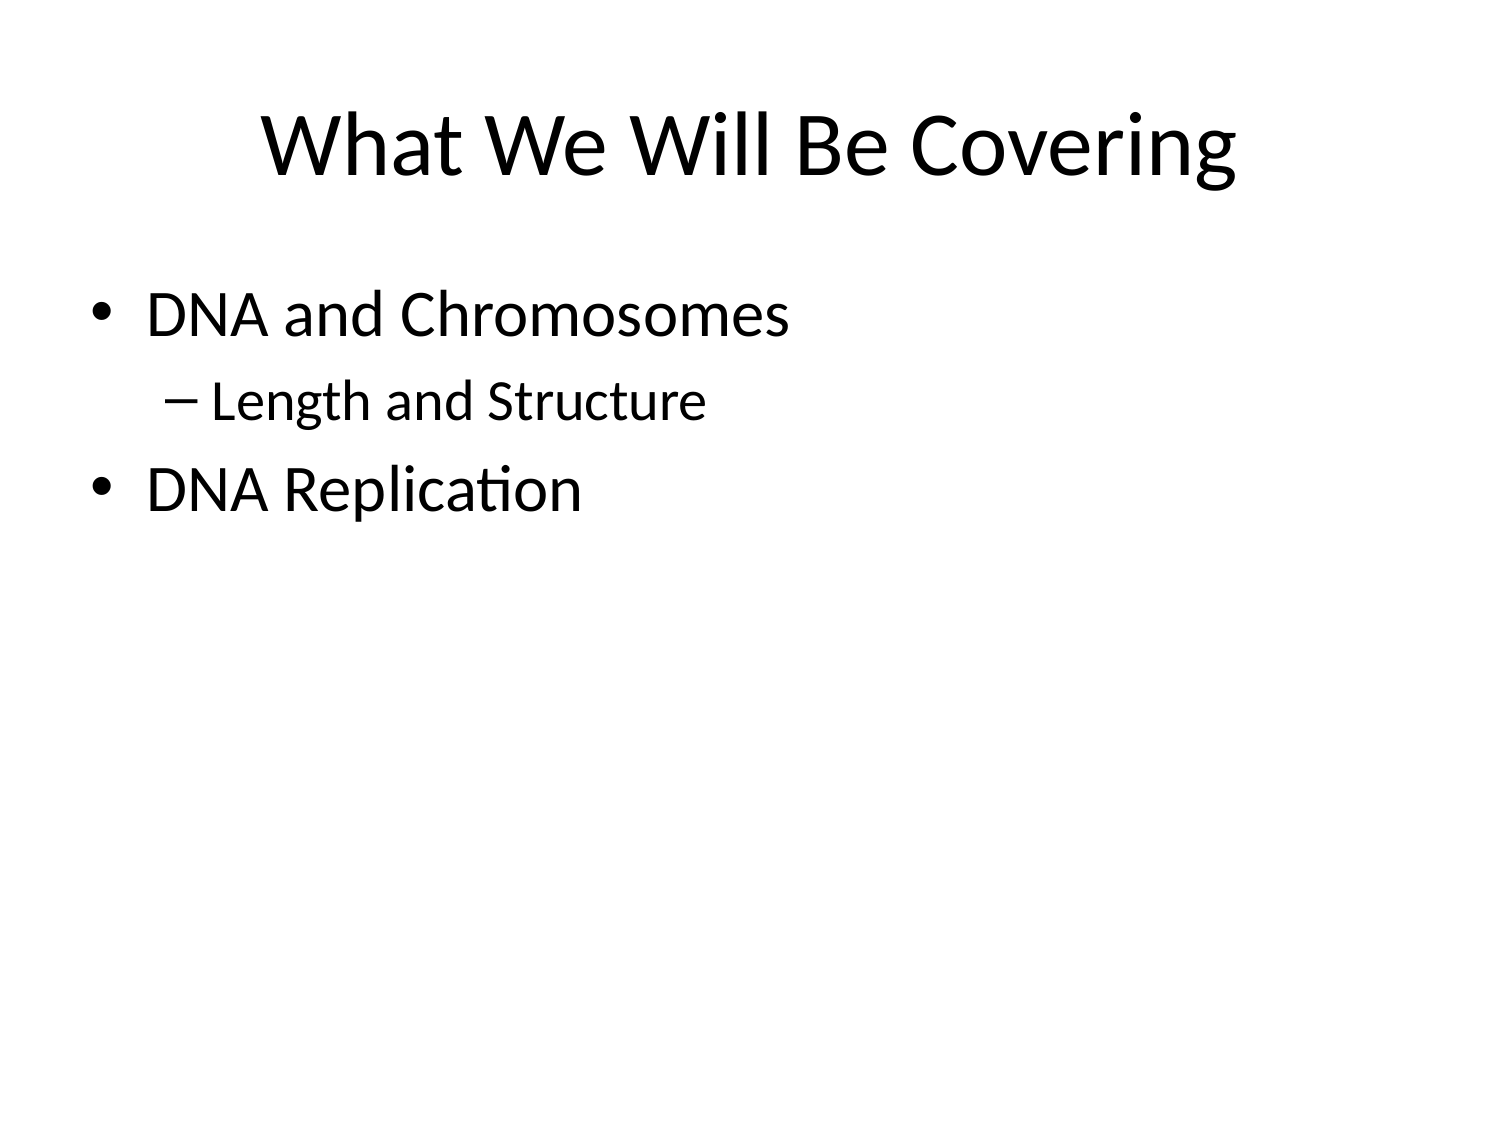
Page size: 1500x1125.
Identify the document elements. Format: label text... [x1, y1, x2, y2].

title What We Will Be Covering [74, 44, 1426, 233]
list DNA and Chromosomes Length and Structure DNA Replication [74, 262, 1426, 1006]
